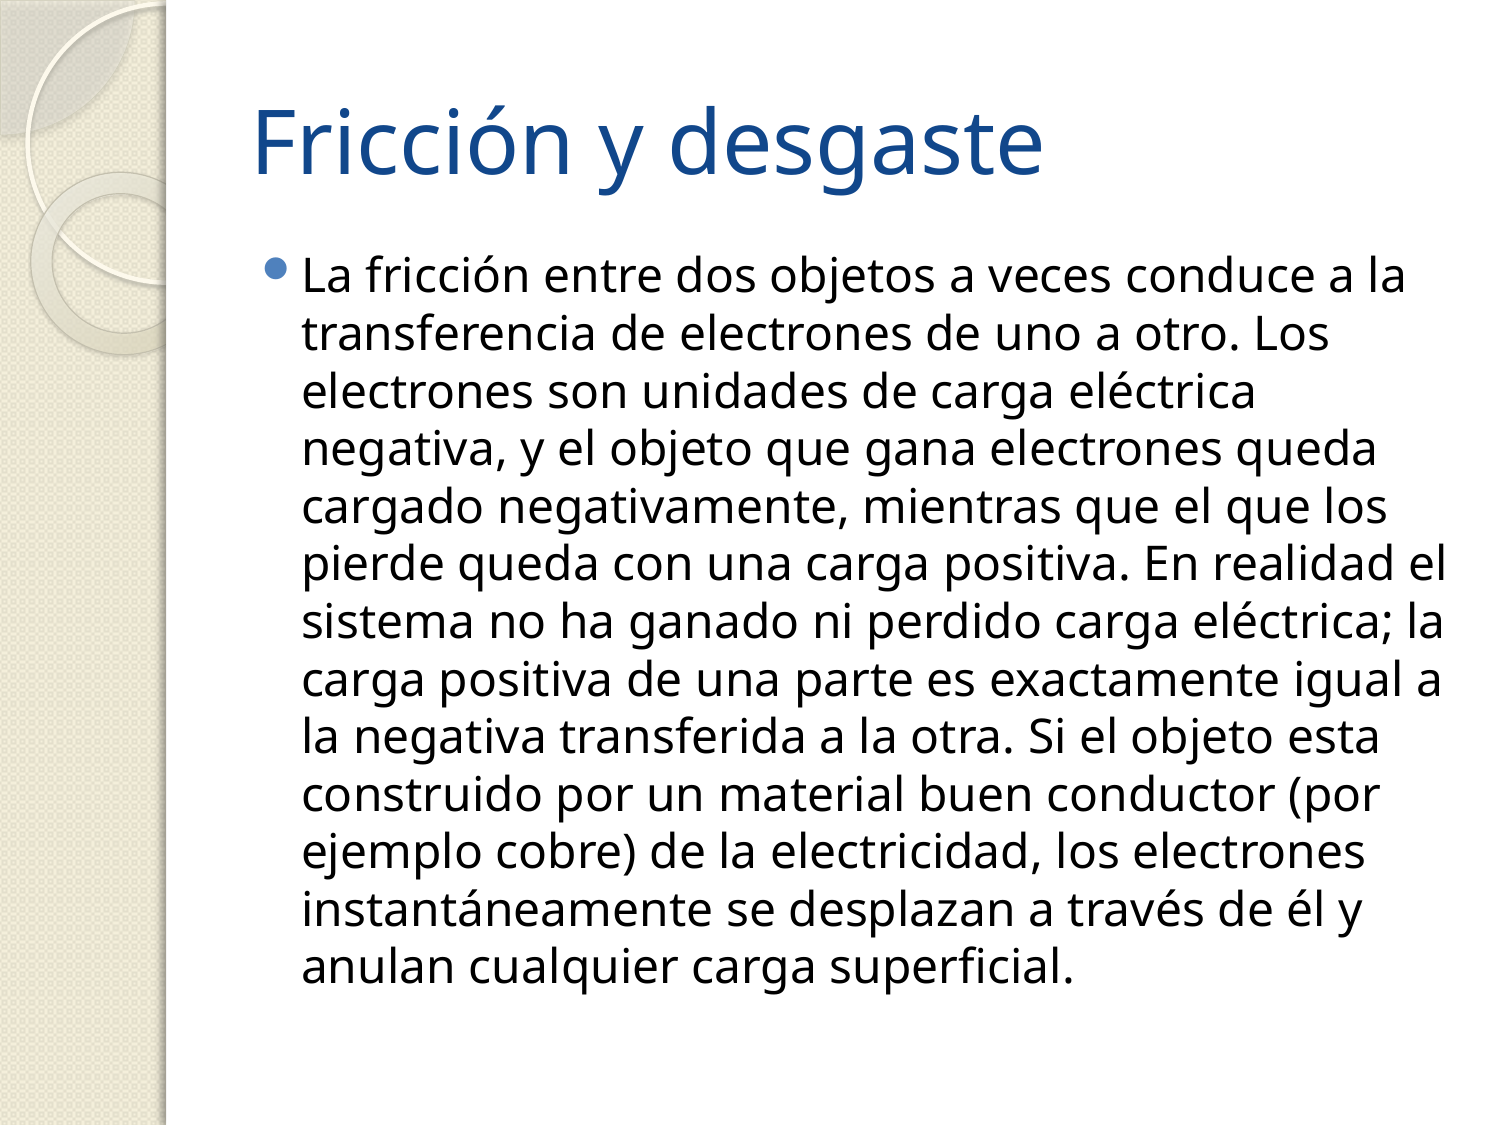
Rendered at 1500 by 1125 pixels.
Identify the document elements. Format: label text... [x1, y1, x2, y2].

list La fricción entre dos objetos a veces conduce a la transferencia de electrones de uno a otro. Los electrones son unidades de carga eléctrica negativa, y el objeto que gana electrones queda cargado negativamente, mientras que el que los pierde queda con una carga positiva. En realidad el sistema no ha ganado ni perdido carga eléctrica; la carga positiva de una parte es exactamente igual a la negativa transferida a la otra. Si el objeto esta construido por un material buen conductor (por ejemplo cobre) de la electricidad, los electrones instantáneamente se desplazan a través de él y anulan cualquier carga superficial. [235, 237, 1466, 1025]
title Fricción y desgaste [235, 45, 1466, 233]
